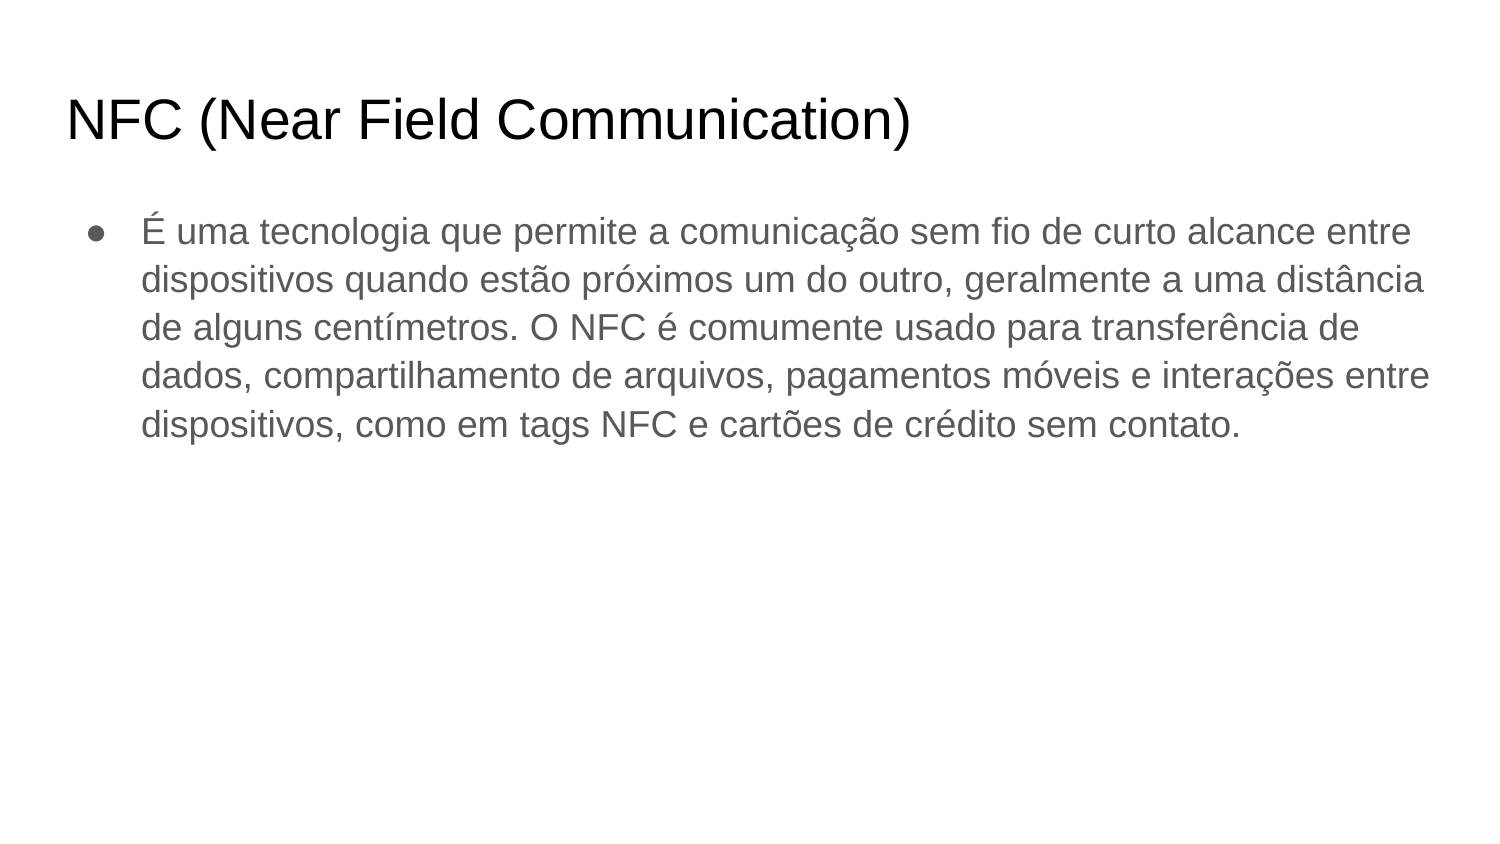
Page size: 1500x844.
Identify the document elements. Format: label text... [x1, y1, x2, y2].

title NFC (Near Field Communication) [51, 72, 1449, 167]
list É uma tecnologia que permite a comunicação sem fio de curto alcance entre dispositivos quando estão próximos um do outro, geralmente a uma distância de alguns centímetros. O NFC é comumente usado para transferência de dados, compartilhamento de arquivos, pagamentos móveis e interações entre dispositivos, como em tags NFC e cartões de crédito sem contato. [51, 189, 1449, 750]
